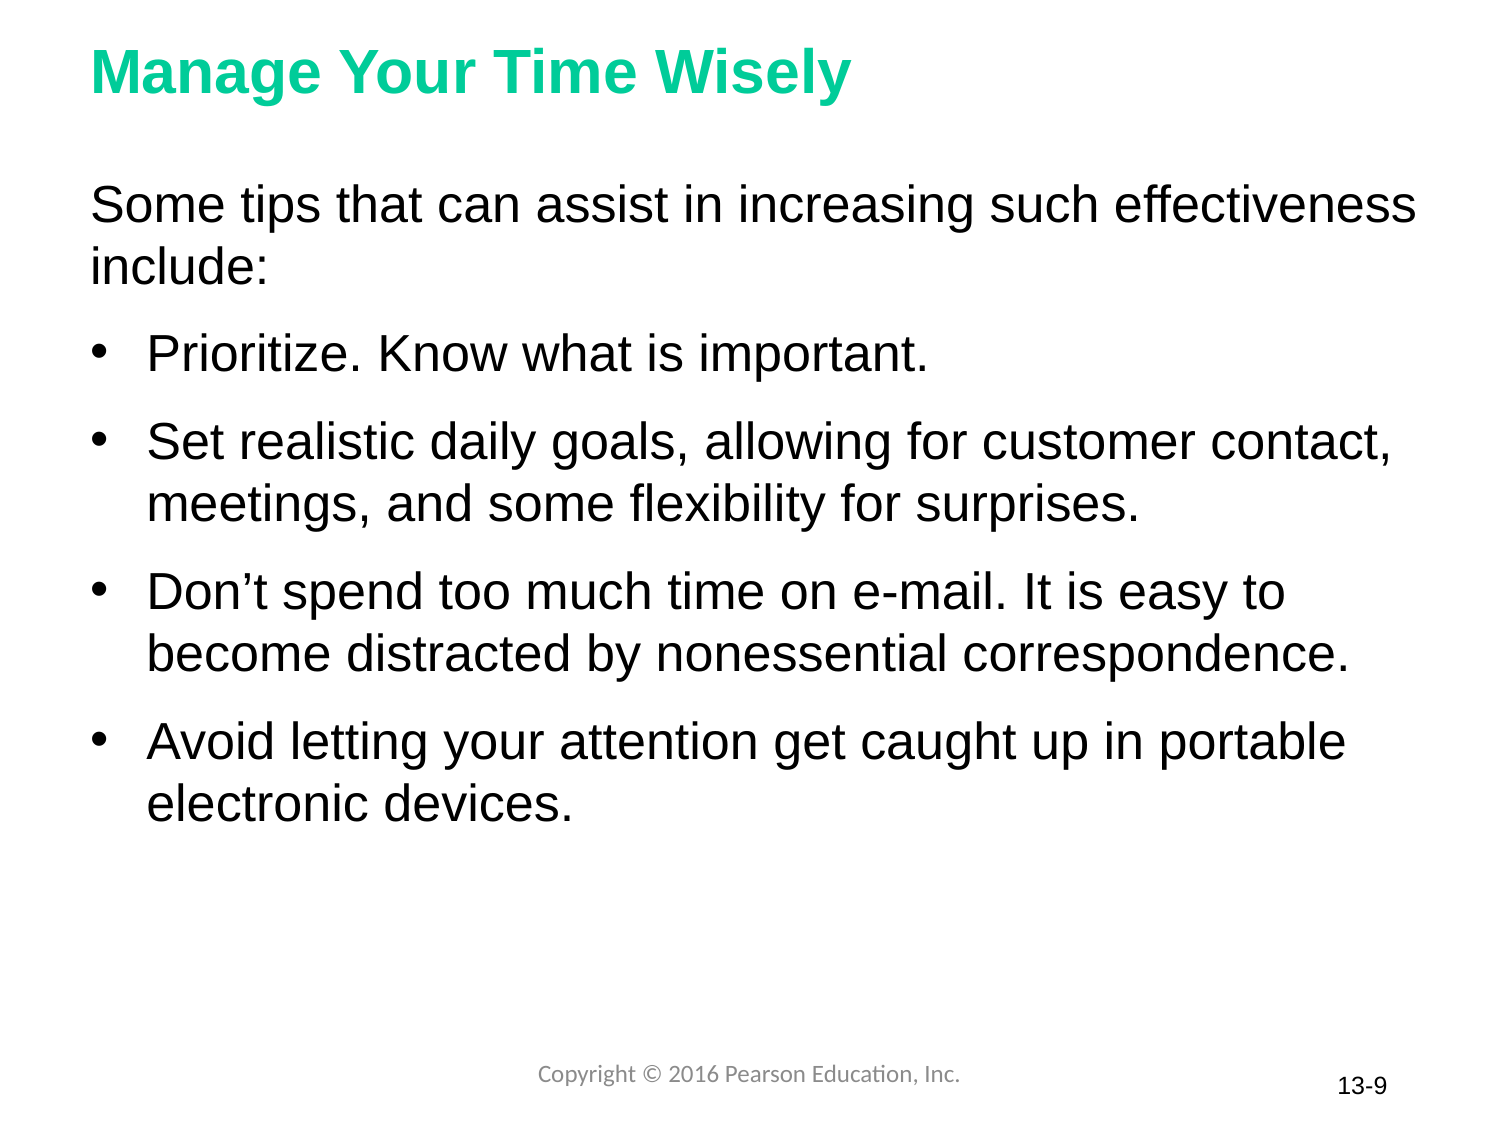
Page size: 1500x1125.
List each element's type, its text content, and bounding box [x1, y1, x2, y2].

title Manage Your Time Wisely [75, 0, 1425, 162]
footer Copyright © 2016 Pearson Education, Inc. [512, 1042, 988, 1103]
list Some tips that can assist in increasing such effectiveness include: Prioritize. Know what is important. Set realistic daily goals, allowing for customer contact, meetings, and some flexibility for surprises. Don’t spend too much time on e-mail. It is easy to become distracted by nonessential correspondence. Avoid letting your attention get caught up in portable electronic devices. [75, 162, 1475, 943]
